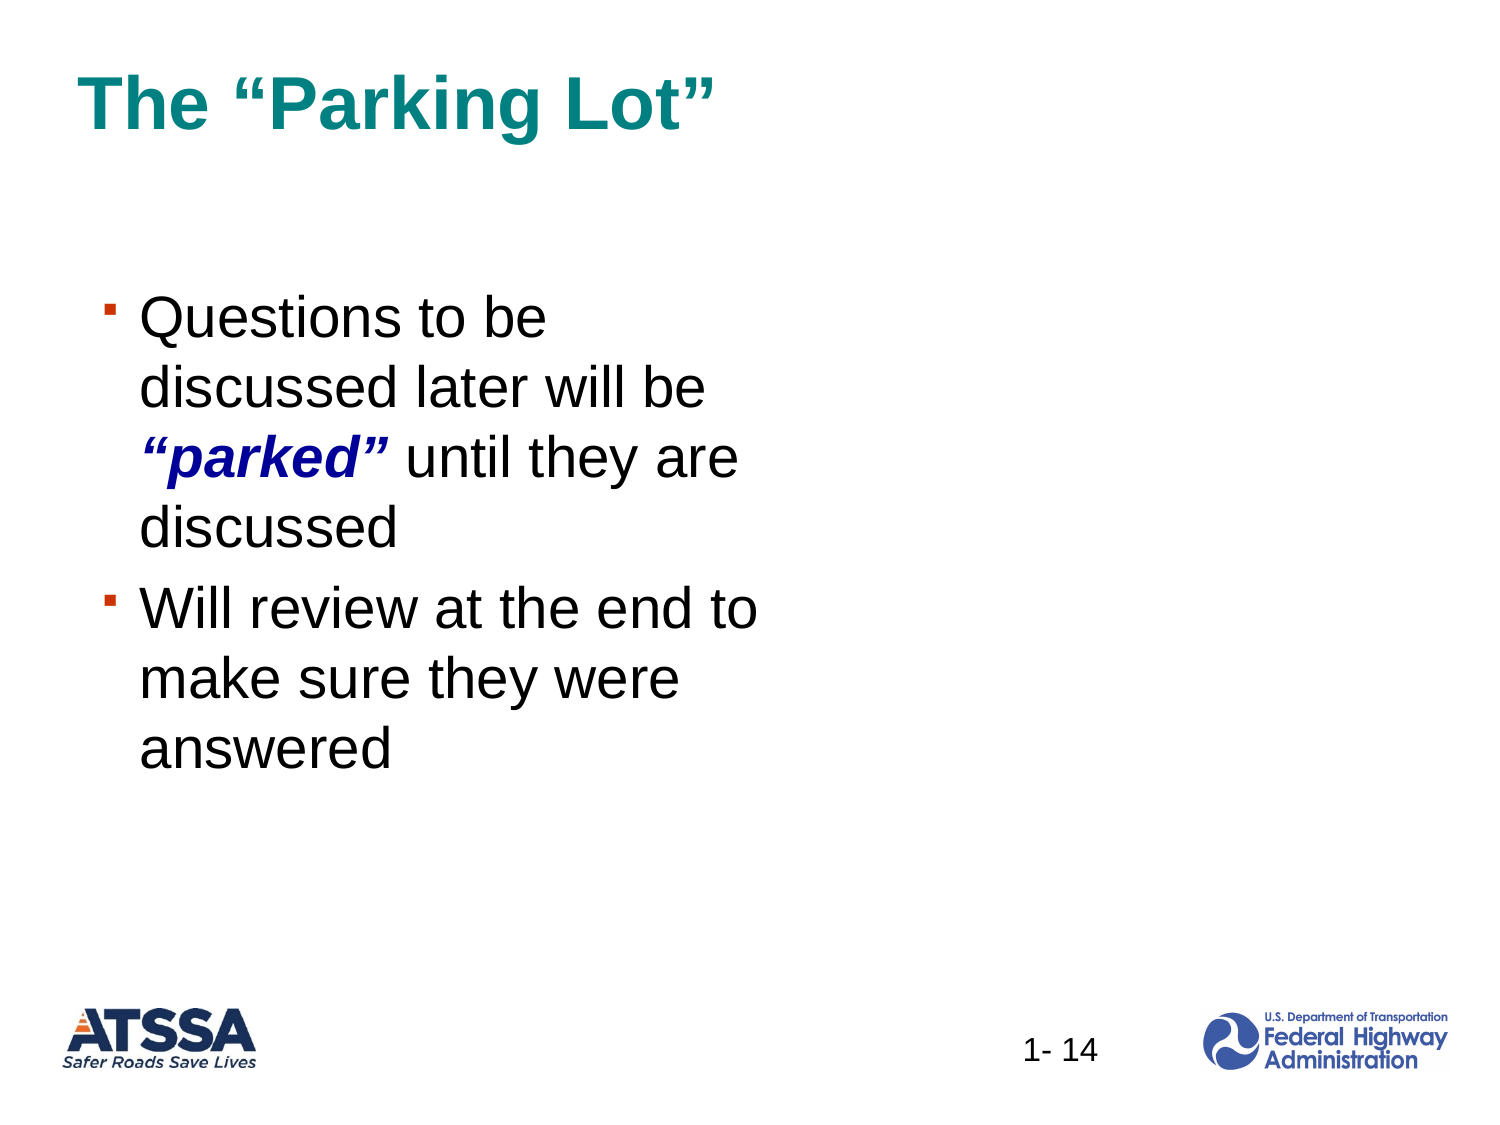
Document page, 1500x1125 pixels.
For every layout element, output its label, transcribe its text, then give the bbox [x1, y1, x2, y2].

picture [62, 1008, 256, 1068]
list Questions to be discussed later will be “parked” until they are discussed Will review at the end to make sure they were answered [86, 271, 837, 985]
picture [1200, 1008, 1450, 1072]
title The “Parking Lot” [62, 0, 1500, 200]
